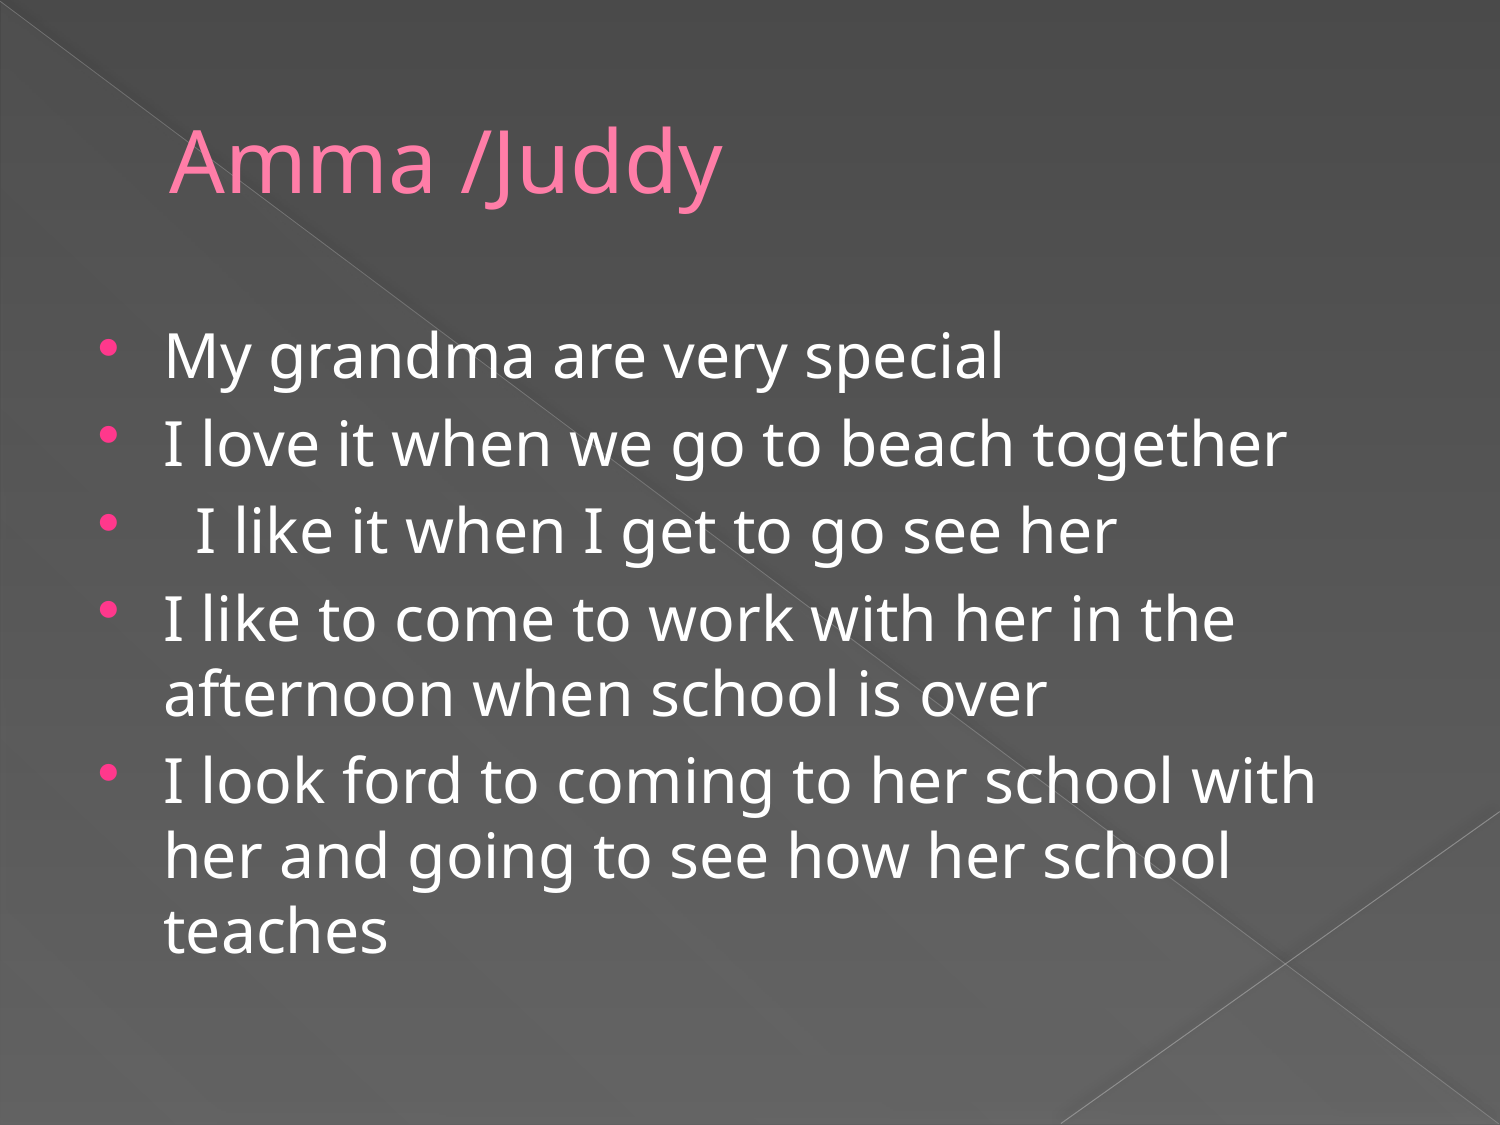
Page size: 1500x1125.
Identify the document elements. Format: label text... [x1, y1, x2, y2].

list My grandma are very special I love it when we go to beach together I like it when I get to go see her I like to come to work with her in the afternoon when school is over I look ford to coming to her school with her and going to see how her school teaches [75, 308, 1425, 1059]
title Amma /Juddy [75, 43, 1425, 274]
